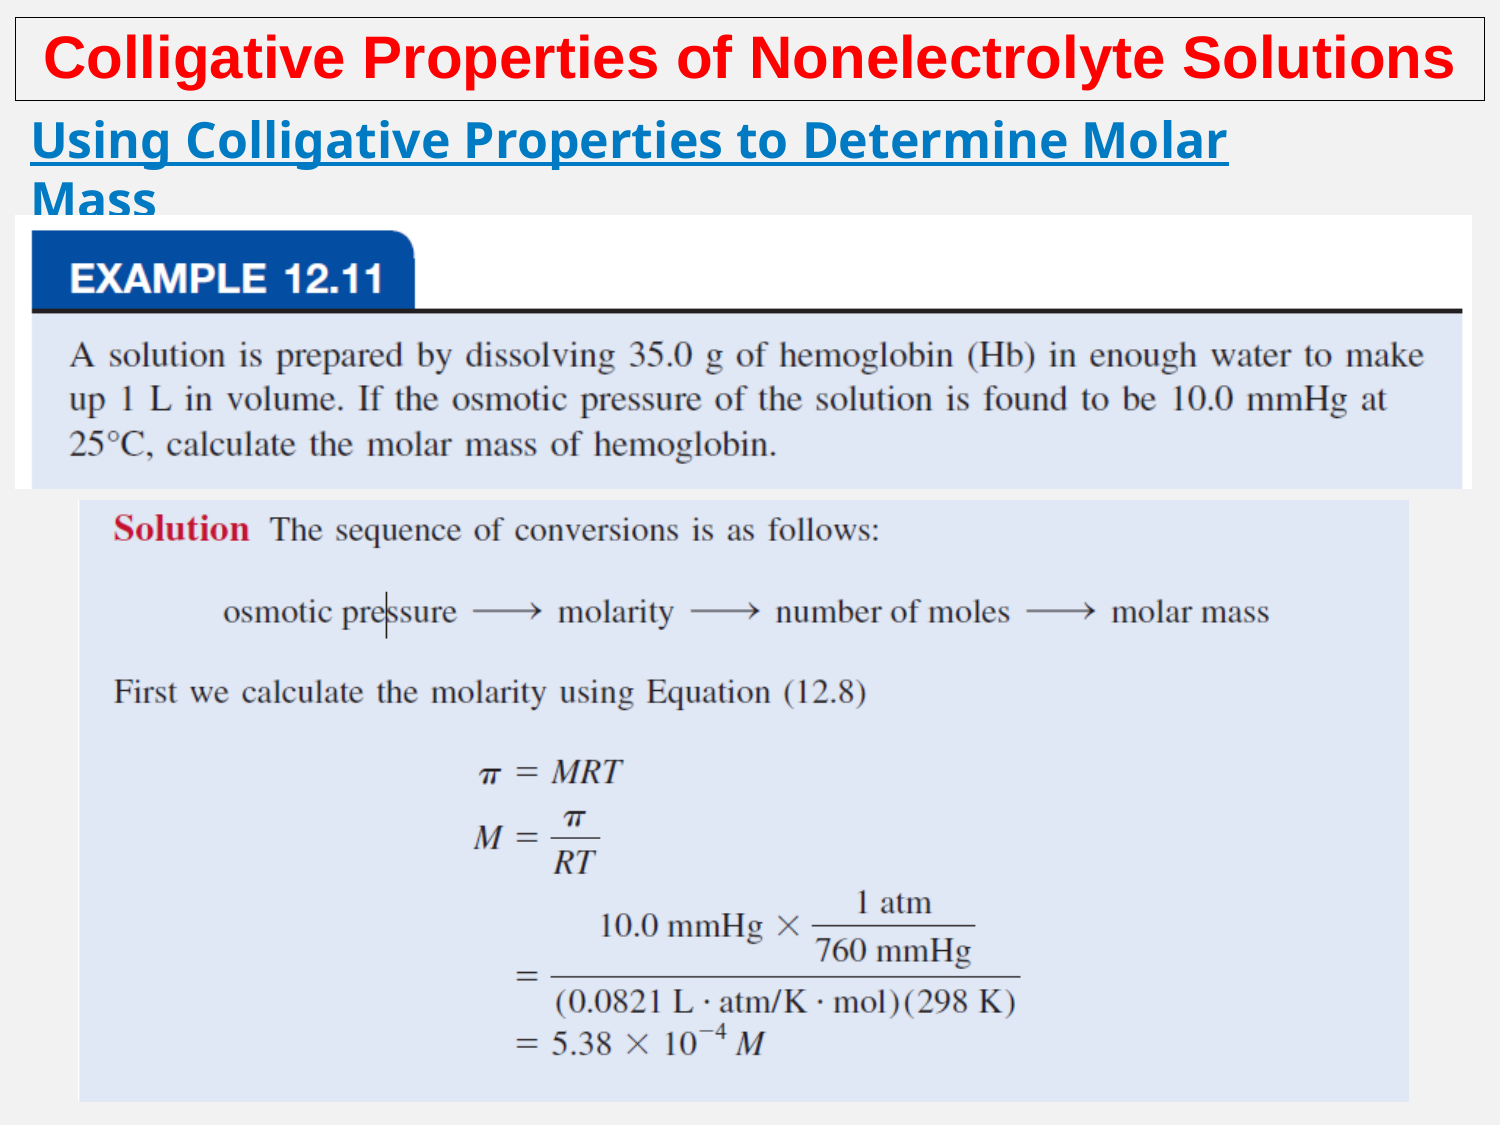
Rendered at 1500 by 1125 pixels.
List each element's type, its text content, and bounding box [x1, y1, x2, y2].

title Colligative Properties of Nonelectrolyte Solutions [15, 17, 1485, 101]
picture [15, 215, 1472, 489]
text_box Using Colligative Properties to Determine Molar Mass [15, 100, 1333, 215]
picture [78, 500, 1409, 1102]
